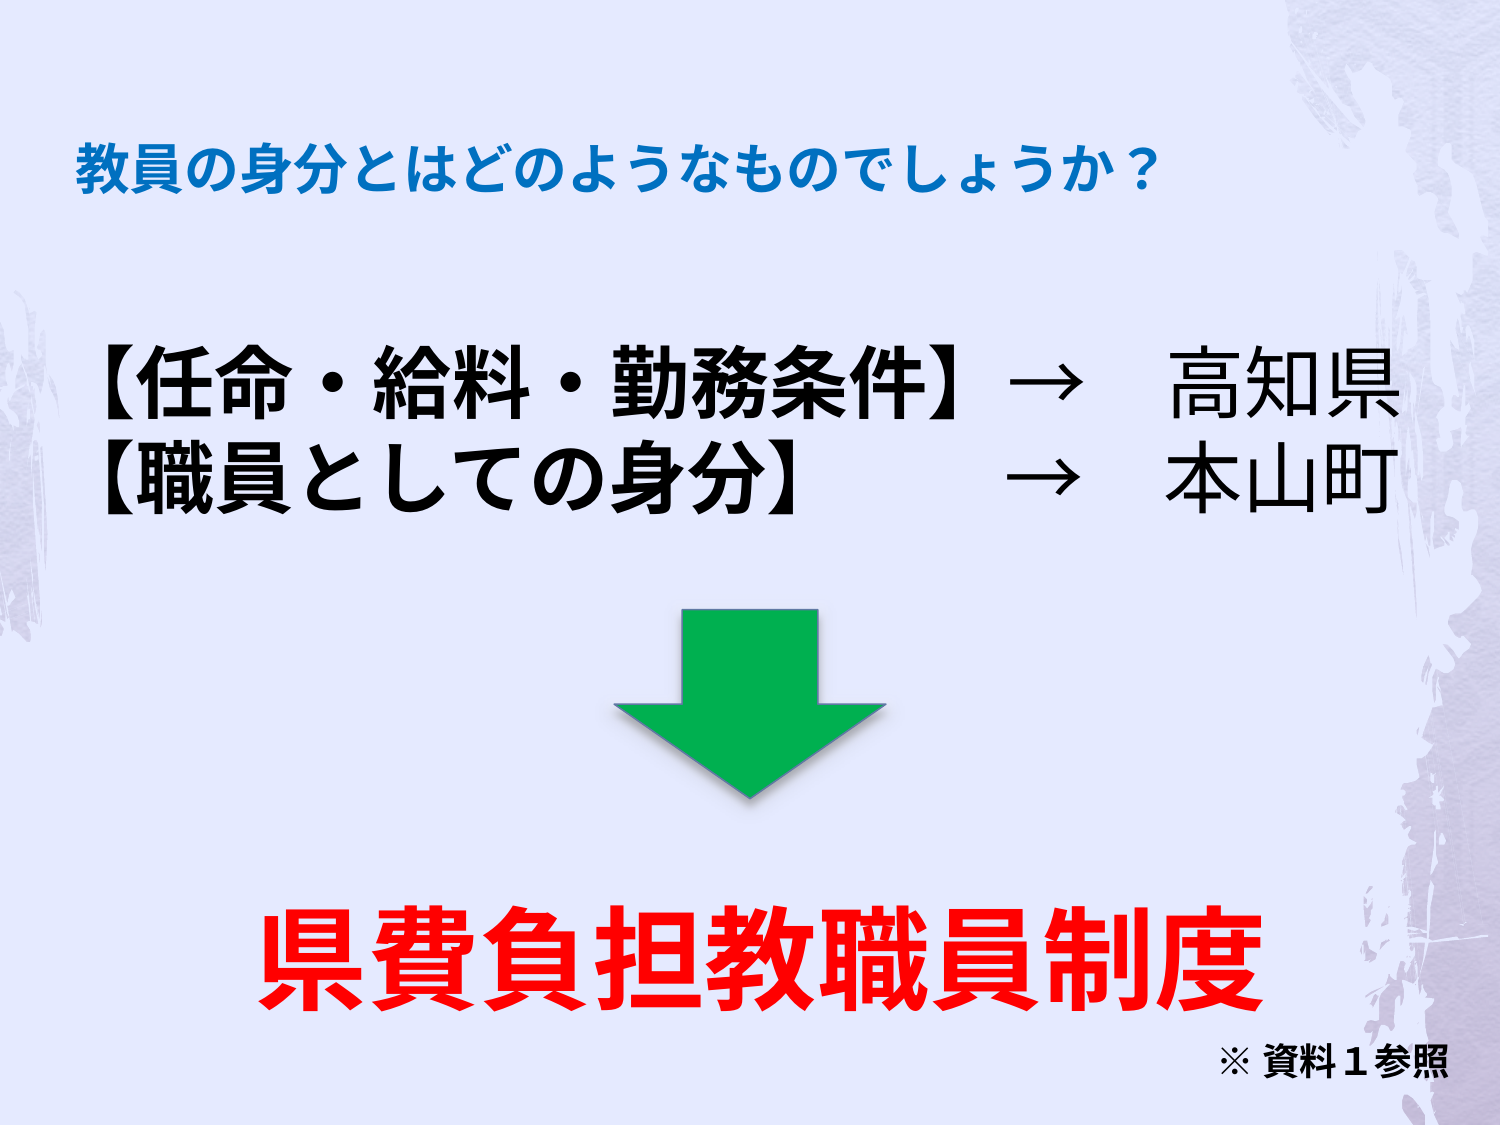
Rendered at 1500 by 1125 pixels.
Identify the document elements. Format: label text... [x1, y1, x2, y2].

text_box 教員の身分とはどのようなものでしょうか？ [74, 97, 1425, 201]
text_box ※資料１参照 [938, 1030, 1465, 1091]
text_box 【任命・給料・勤務条件】→ 高知県 【職員としての身分】 → 本山町 [41, 326, 1447, 531]
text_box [74, 609, 1448, 1034]
text_box [1455, 1030, 1459, 1042]
